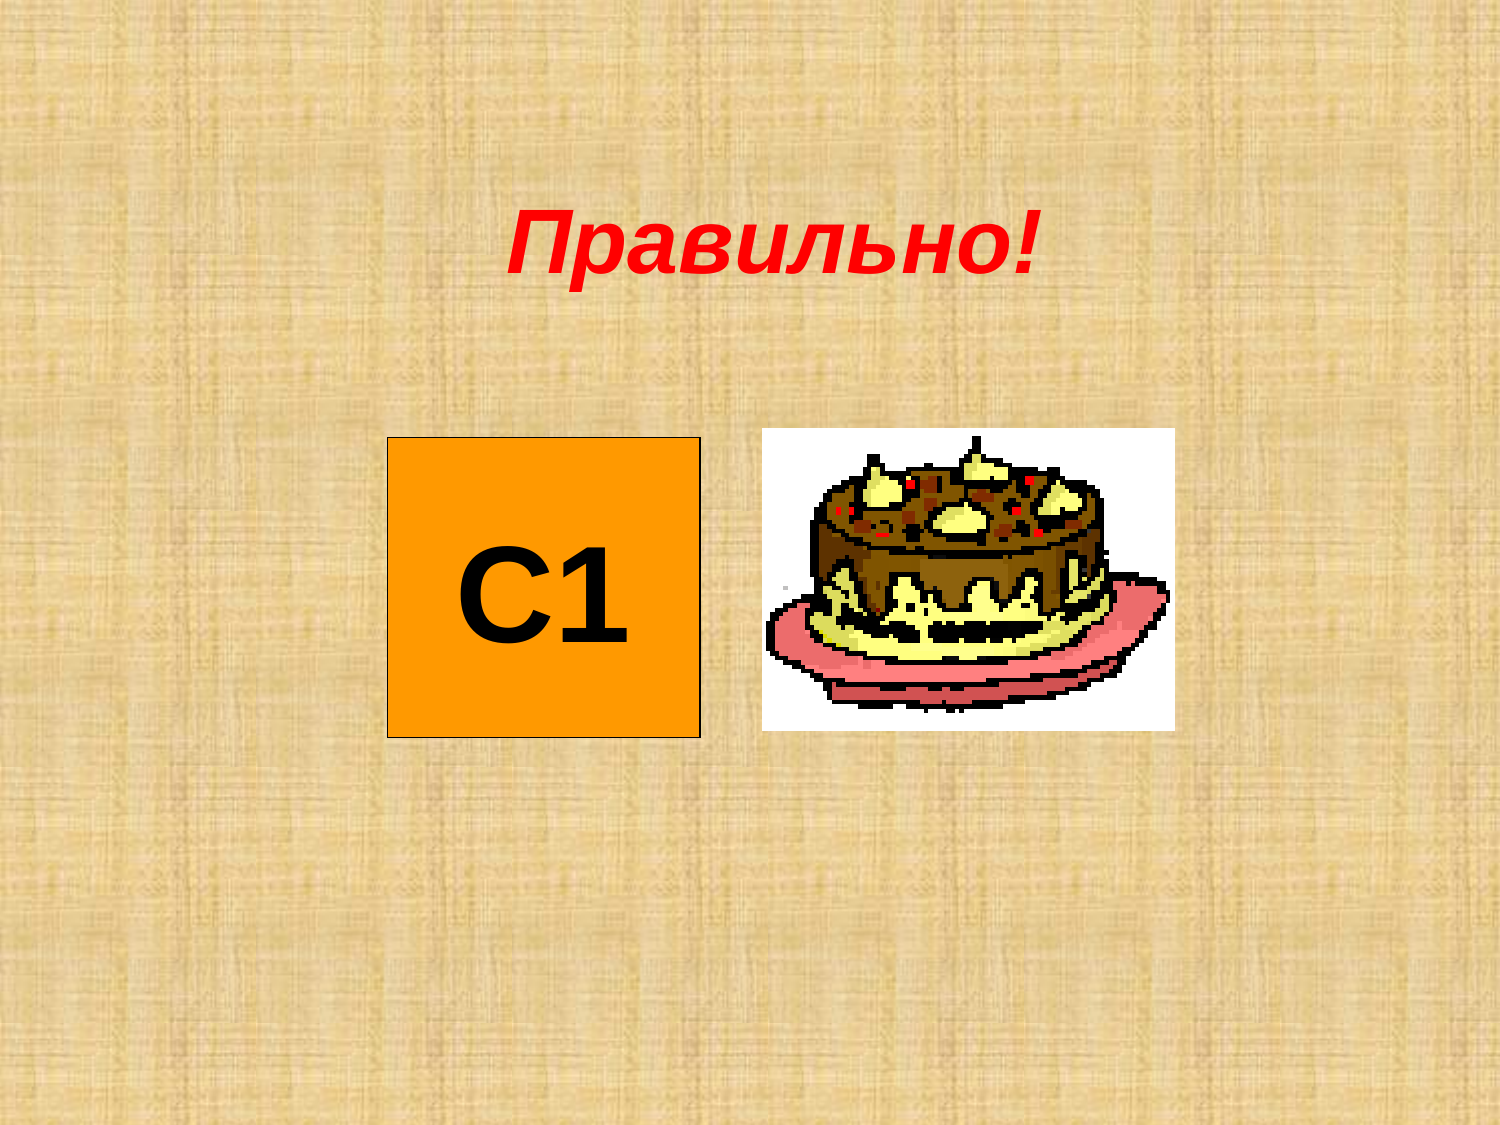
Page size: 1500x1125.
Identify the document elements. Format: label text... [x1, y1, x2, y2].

picture [0, 0, 1500, 1125]
text_box С1 [387, 437, 700, 738]
text_box Правильно! [387, 174, 1163, 300]
